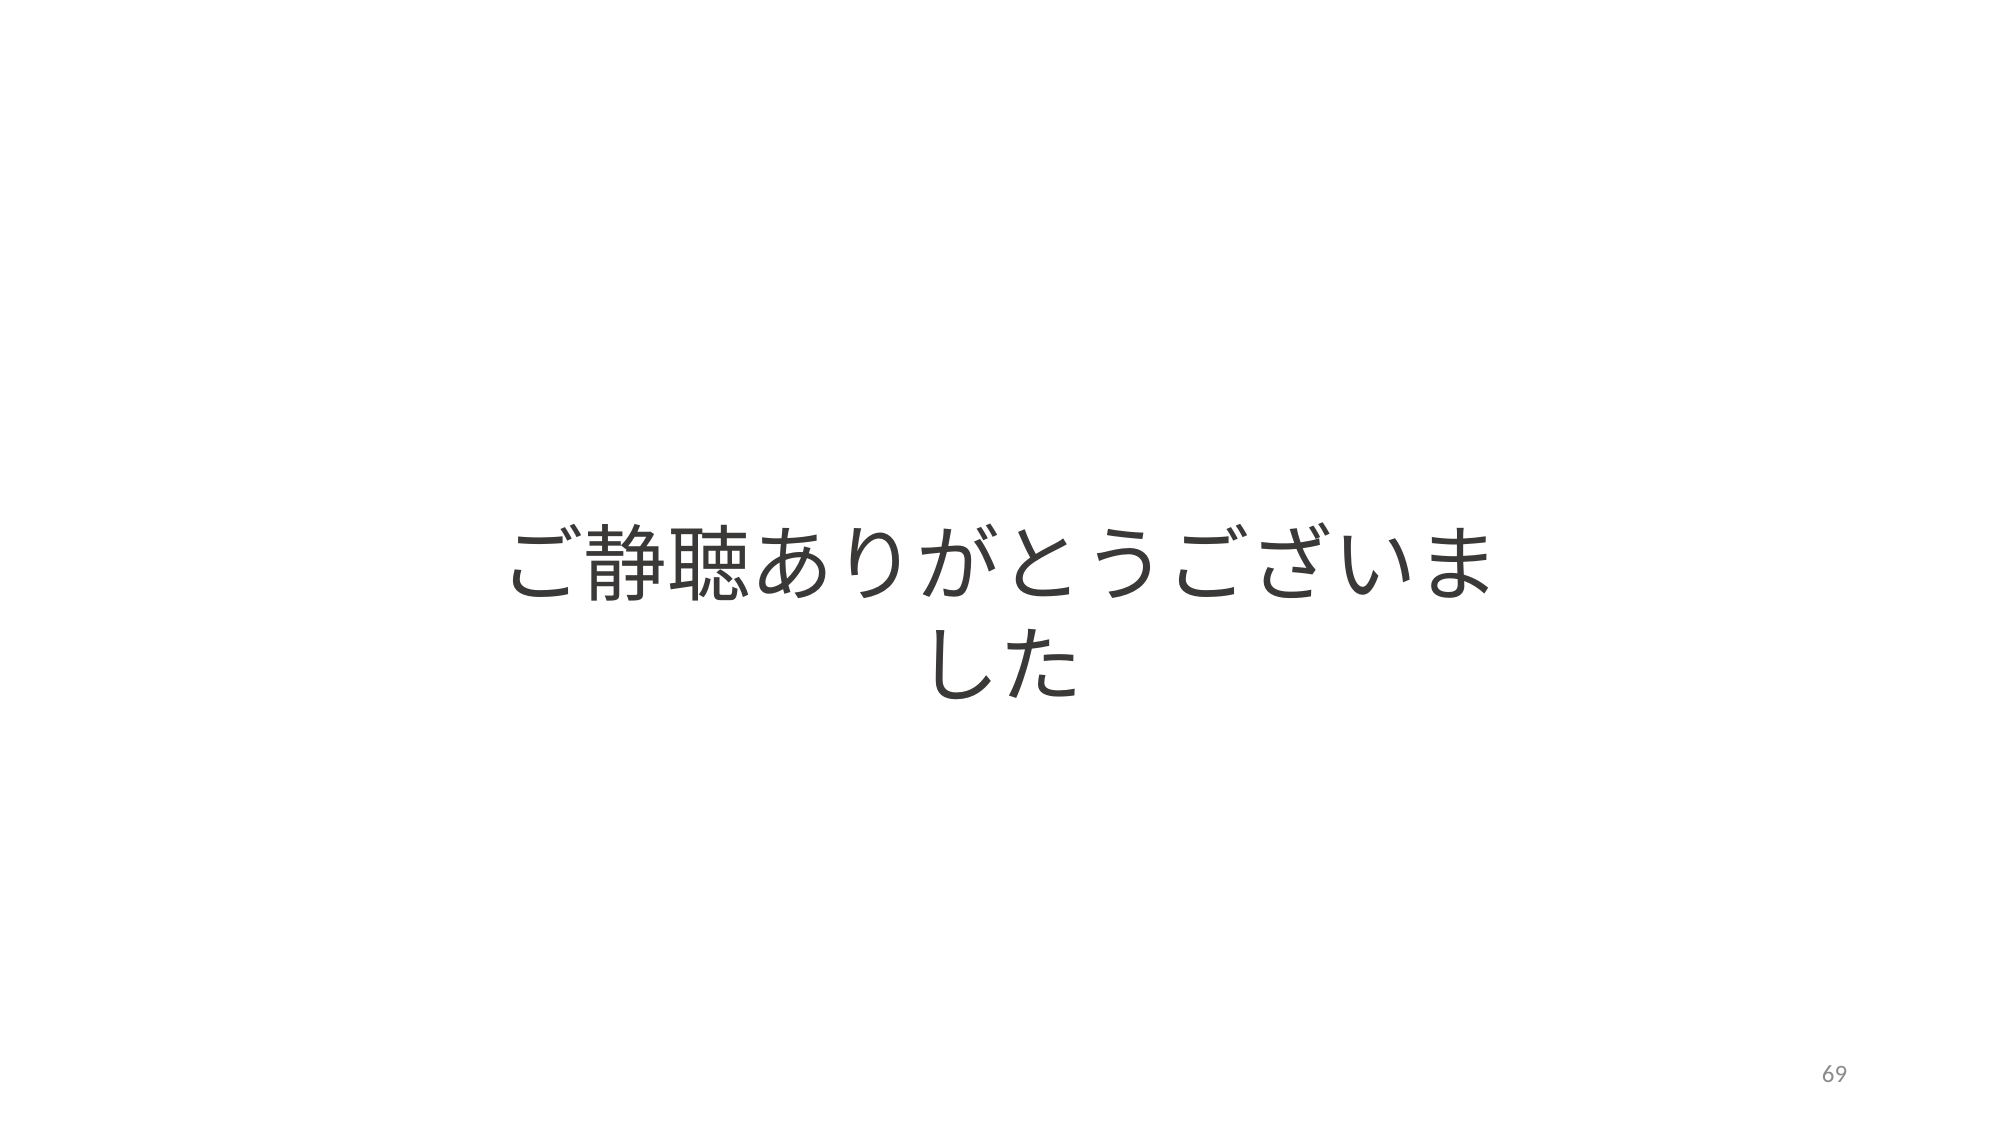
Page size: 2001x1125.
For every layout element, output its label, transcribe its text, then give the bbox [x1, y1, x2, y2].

text_box ご静聴ありがとうございました [465, 504, 1535, 720]
slide_number 69 [1412, 1042, 1863, 1103]
